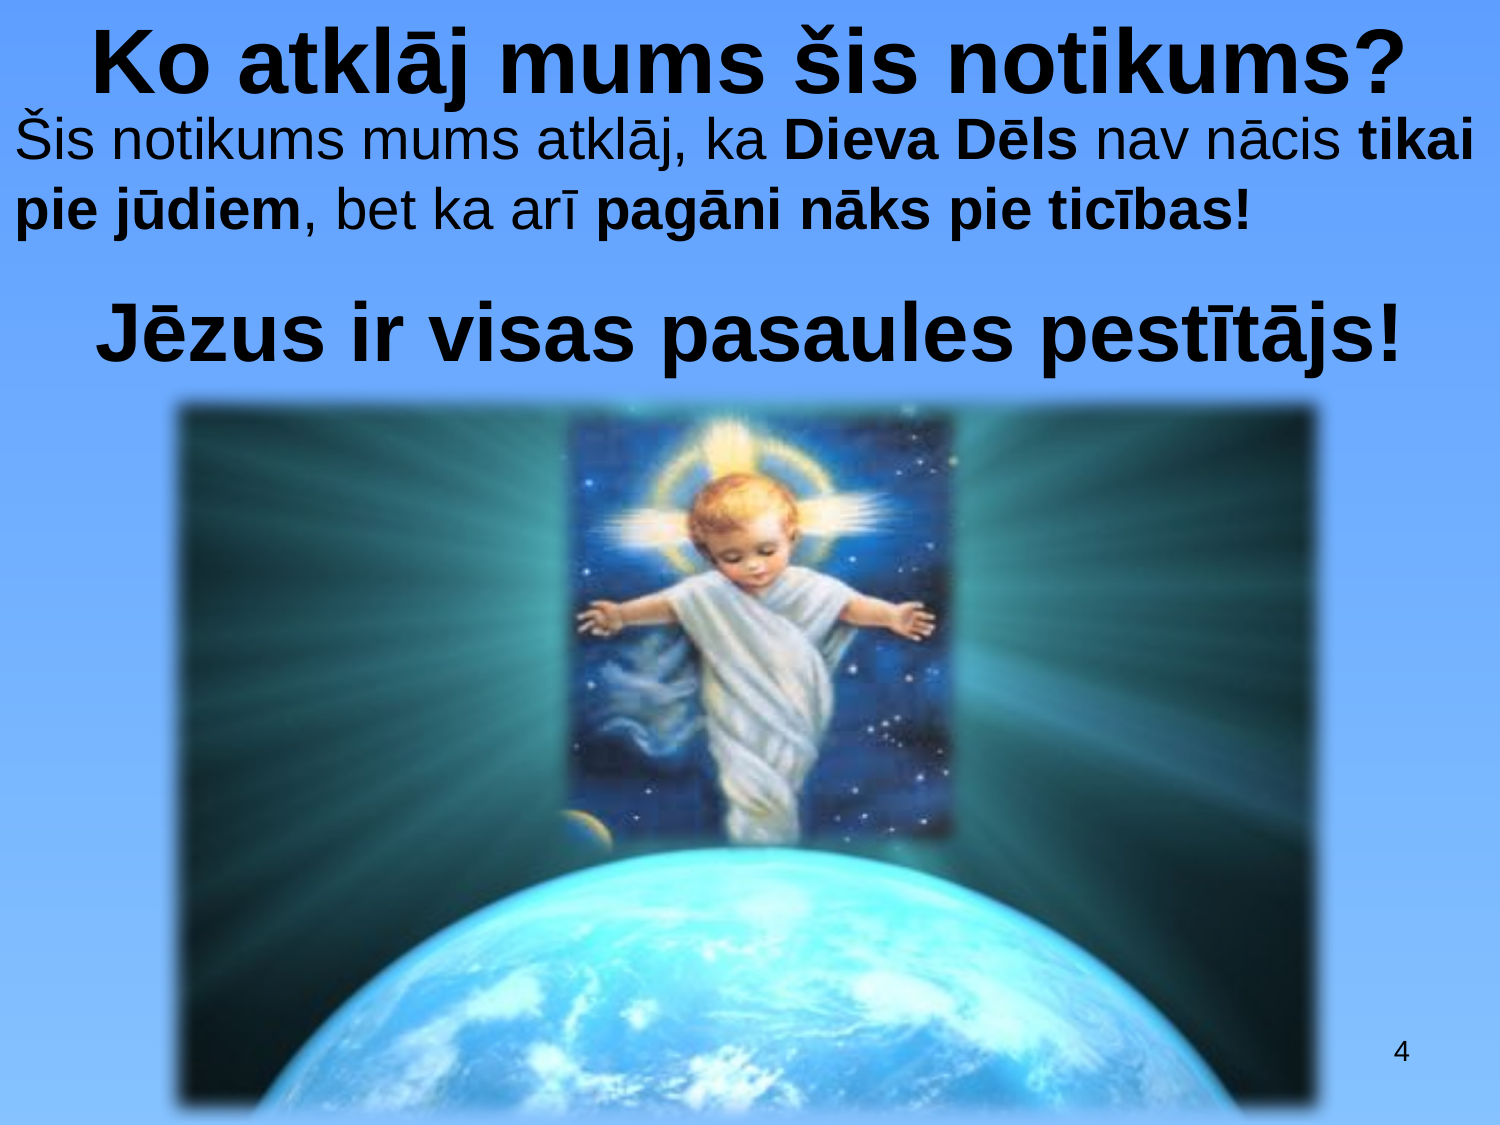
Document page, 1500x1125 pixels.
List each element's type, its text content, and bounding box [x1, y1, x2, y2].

picture [159, 385, 1336, 1125]
text_box Šis notikums mums atklāj, ka Dieva Dēls nav nācis tikai pie jūdiem, bet ka arī pagāni nāks pie ticības! Jēzus ir visas pasaules pestītājs! [0, 93, 1500, 386]
slide_number 4 [1340, 1024, 1426, 1103]
title Ko atklāj mums šis notikums? [0, 0, 1500, 93]
